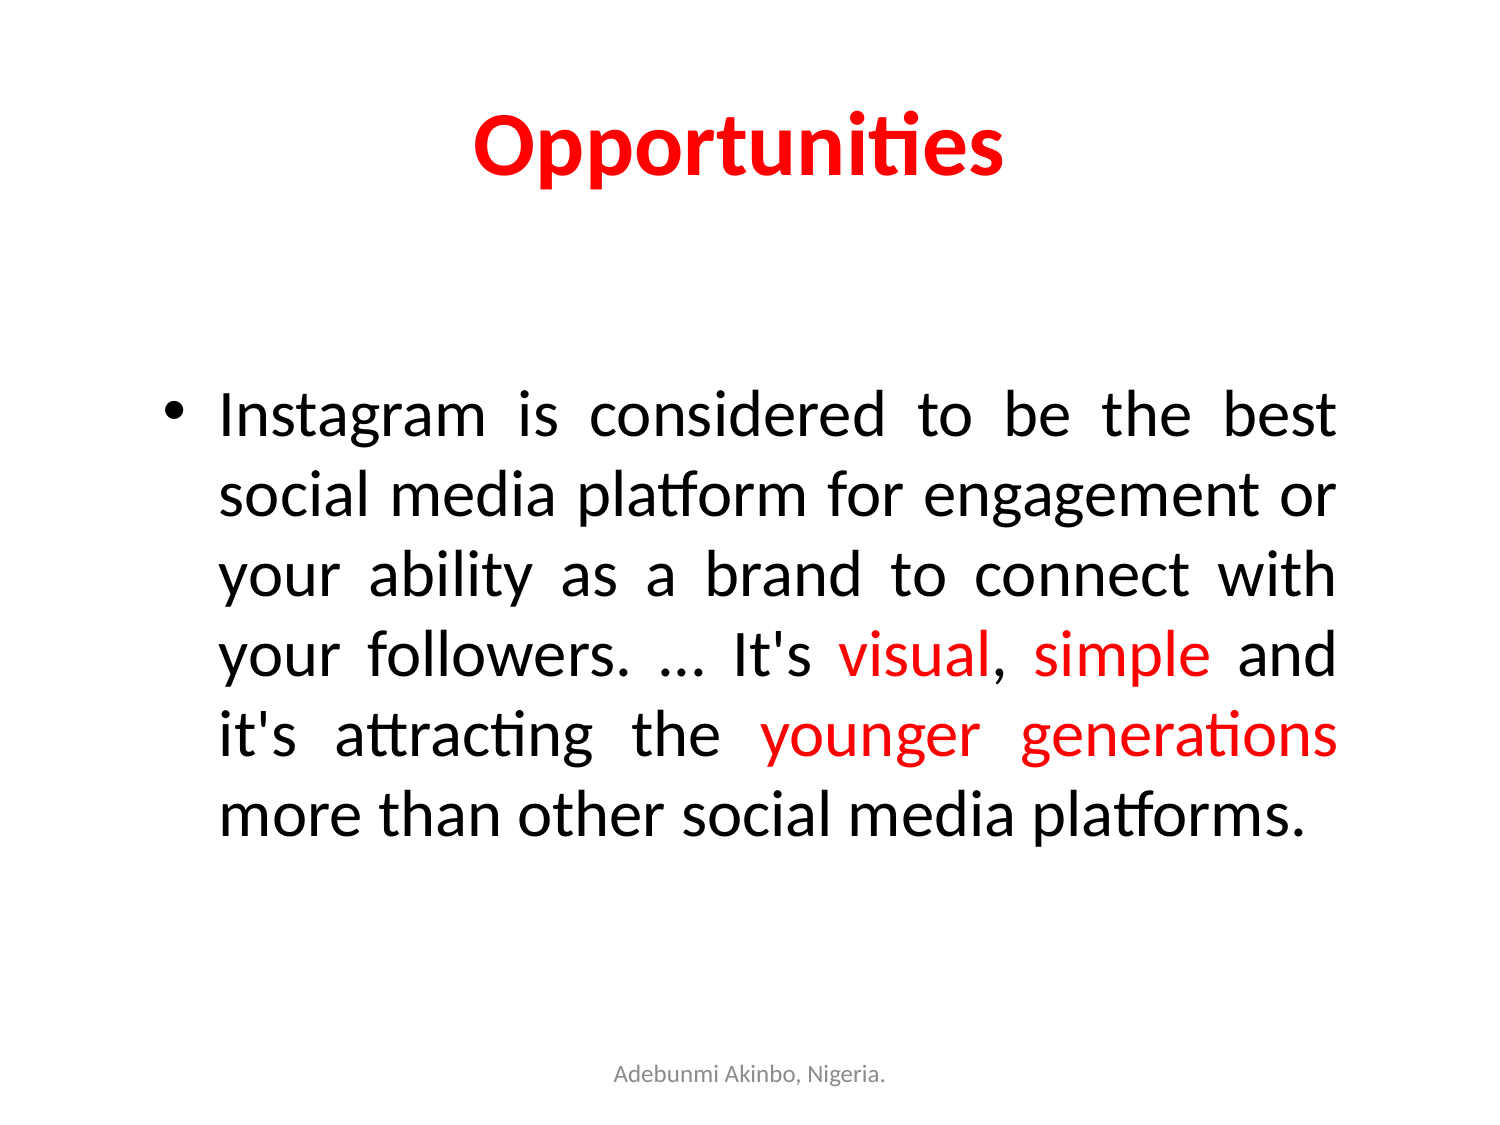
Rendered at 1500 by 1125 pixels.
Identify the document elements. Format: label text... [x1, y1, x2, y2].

list Instagram is considered to be the best social media platform for engagement or your ability as a brand to connect with your followers. ... It's visual, simple and it's attracting the younger generations more than other social media platforms. [147, 361, 1355, 957]
title Opportunities [75, 45, 1425, 233]
footer Adebunmi Akinbo, Nigeria. [512, 1042, 988, 1103]
